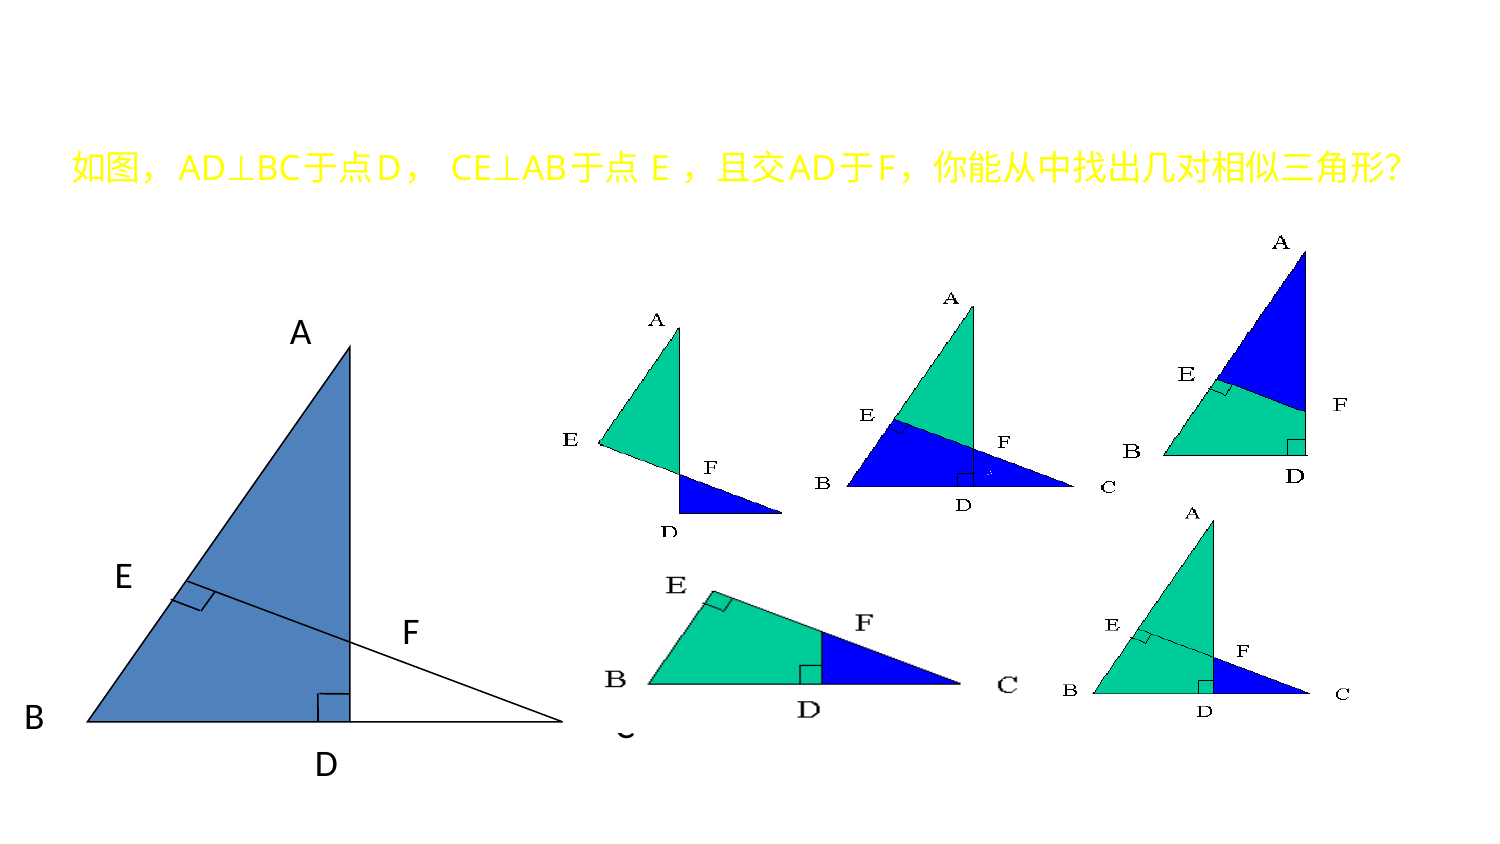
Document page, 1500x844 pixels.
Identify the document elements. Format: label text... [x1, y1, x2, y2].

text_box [808, 288, 1114, 521]
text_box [596, 536, 1053, 733]
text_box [9, 299, 688, 792]
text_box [1056, 501, 1395, 730]
title 如图，AD⊥BC于点D， CE⊥AB于点 E ，且交AD于F，你能从中找出几对相似三角形？ [53, 138, 1404, 279]
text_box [525, 306, 853, 545]
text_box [1115, 226, 1394, 490]
